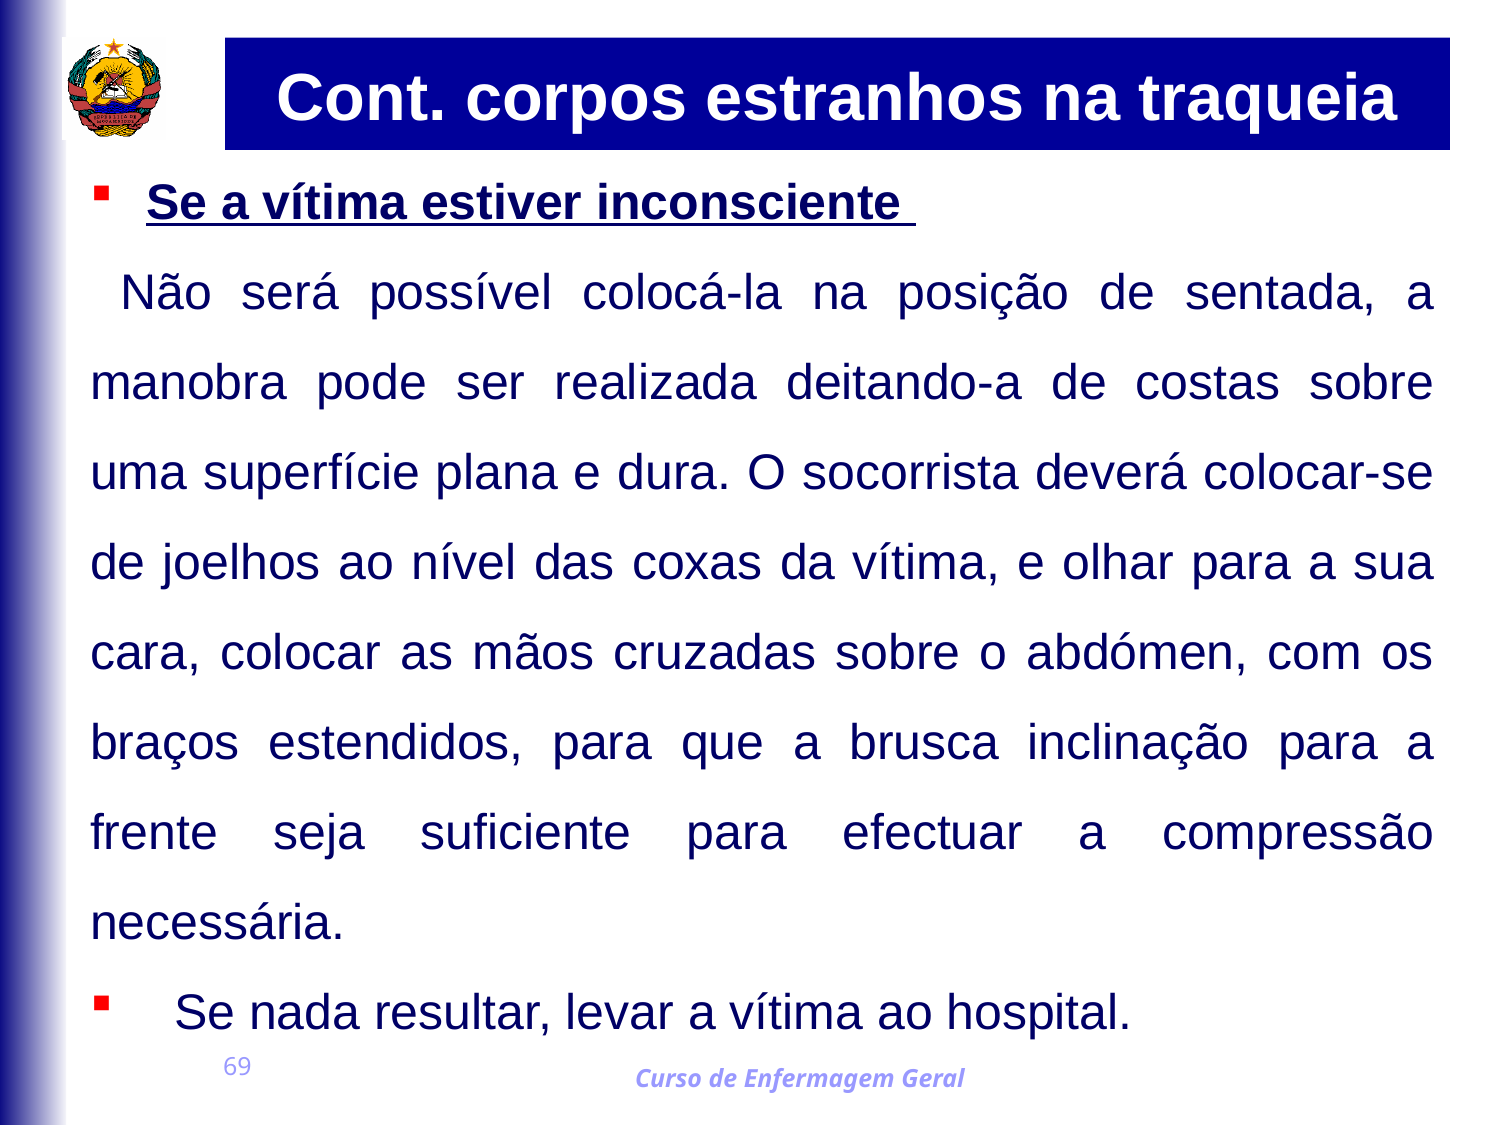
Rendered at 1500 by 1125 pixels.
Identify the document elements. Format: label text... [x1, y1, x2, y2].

list Se a vítima estiver inconsciente Não será possível colocá-la na posição de sentada, a manobra pode ser realizada deitando-a de costas sobre uma superfície plana e dura. O socorrista deverá colocar-se de joelhos ao nível das coxas da vítima, e olhar para a sua cara, colocar as mãos cruzadas sobre o abdómen, com os braços estendidos, para que a brusca inclinação para a frente seja suficiente para efectuar a compressão necessária. Se nada resultar, levar a vítima ao hospital. [74, 162, 1451, 1051]
title Cont. corpos estranhos na traqueia [224, 37, 1451, 151]
slide_number 69 [62, 1037, 413, 1098]
footer Curso de Enfermagem Geral [499, 1049, 1101, 1101]
